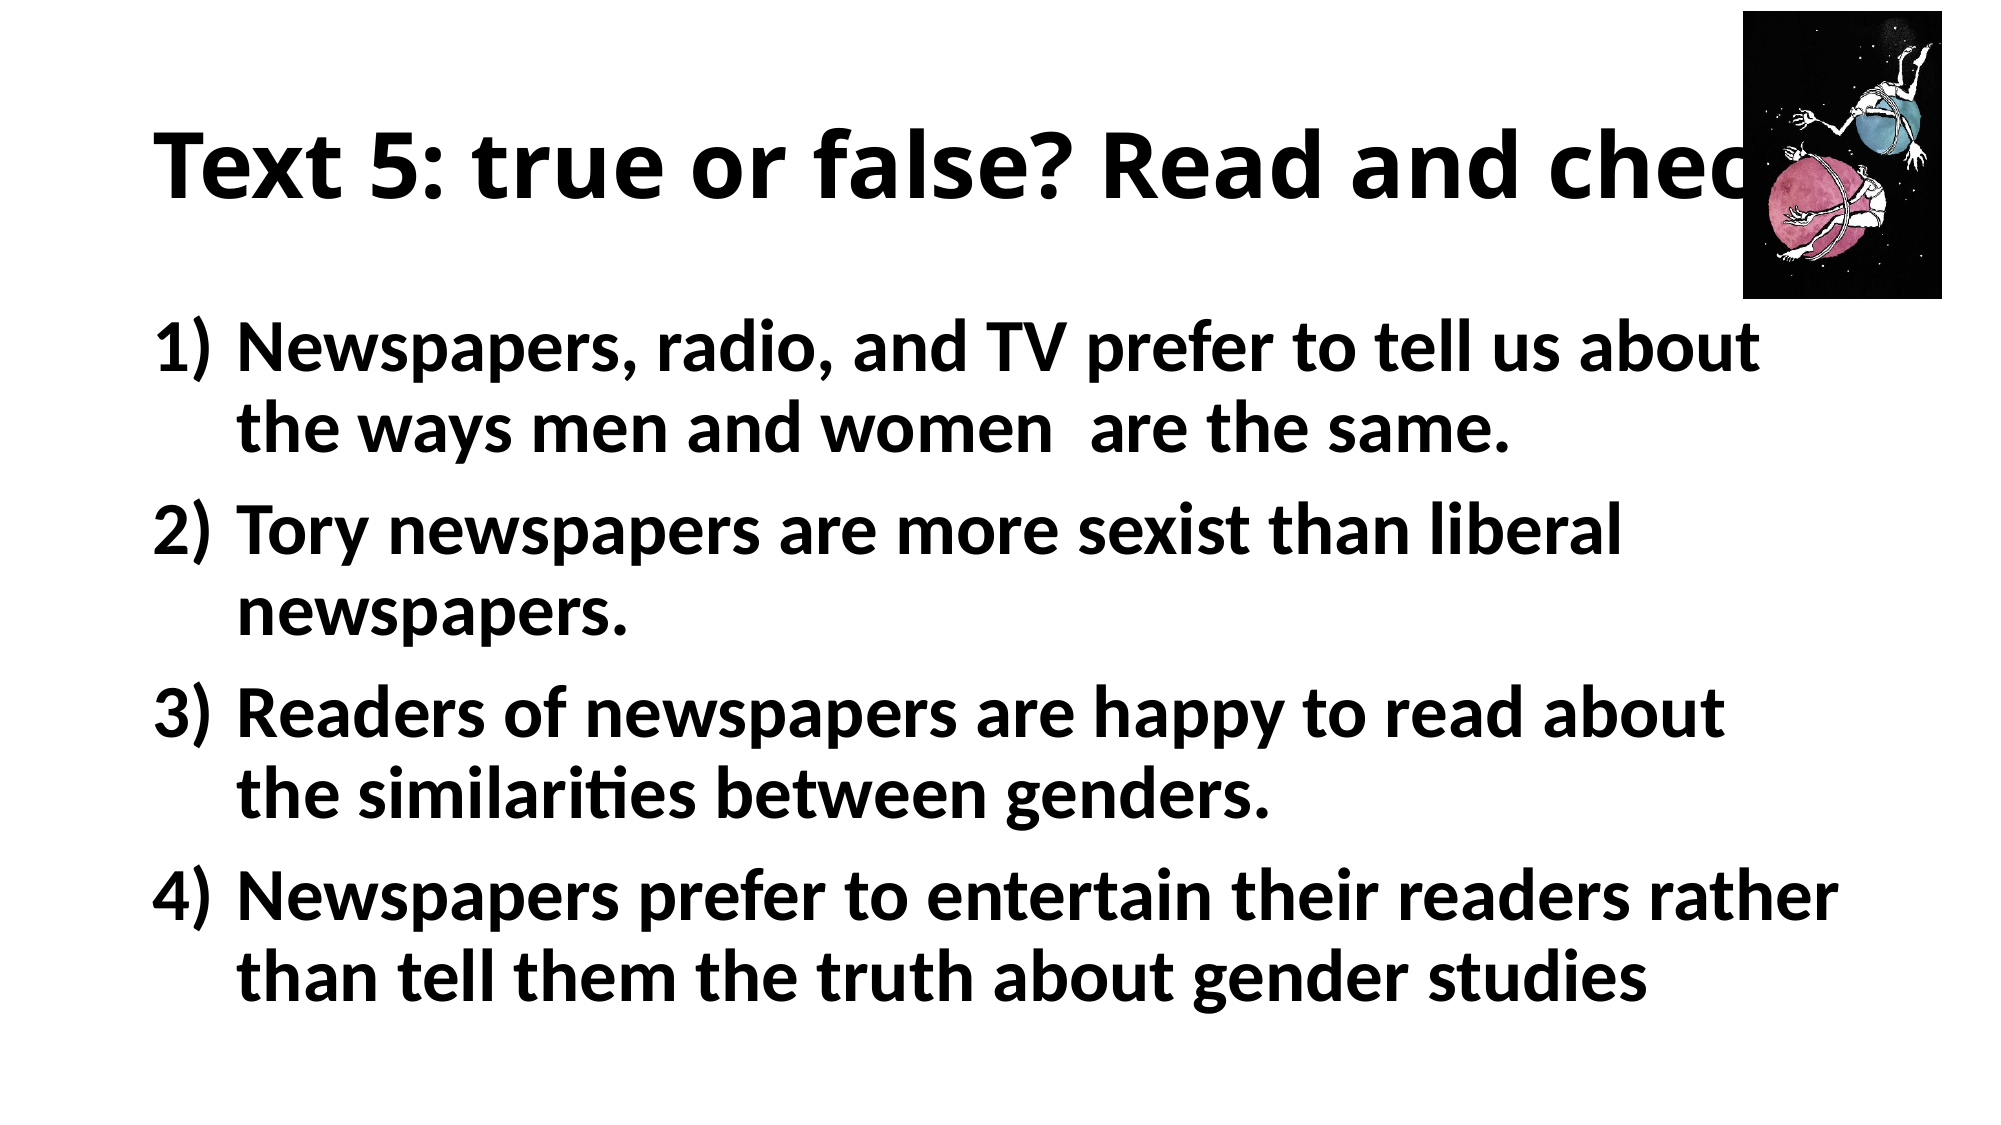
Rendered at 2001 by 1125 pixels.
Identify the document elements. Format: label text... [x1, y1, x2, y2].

picture [1743, 11, 1942, 299]
list Newspapers, radio, and TV prefer to tell us about the ways men and women are the same. Tory newspapers are more sexist than liberal newspapers. Readers of newspapers are happy to read about the similarities between genders. Newspapers prefer to entertain their readers rather than tell them the truth about gender studies [137, 299, 1863, 1014]
title Text 5: true or false? Read and check: [137, 59, 1743, 278]
